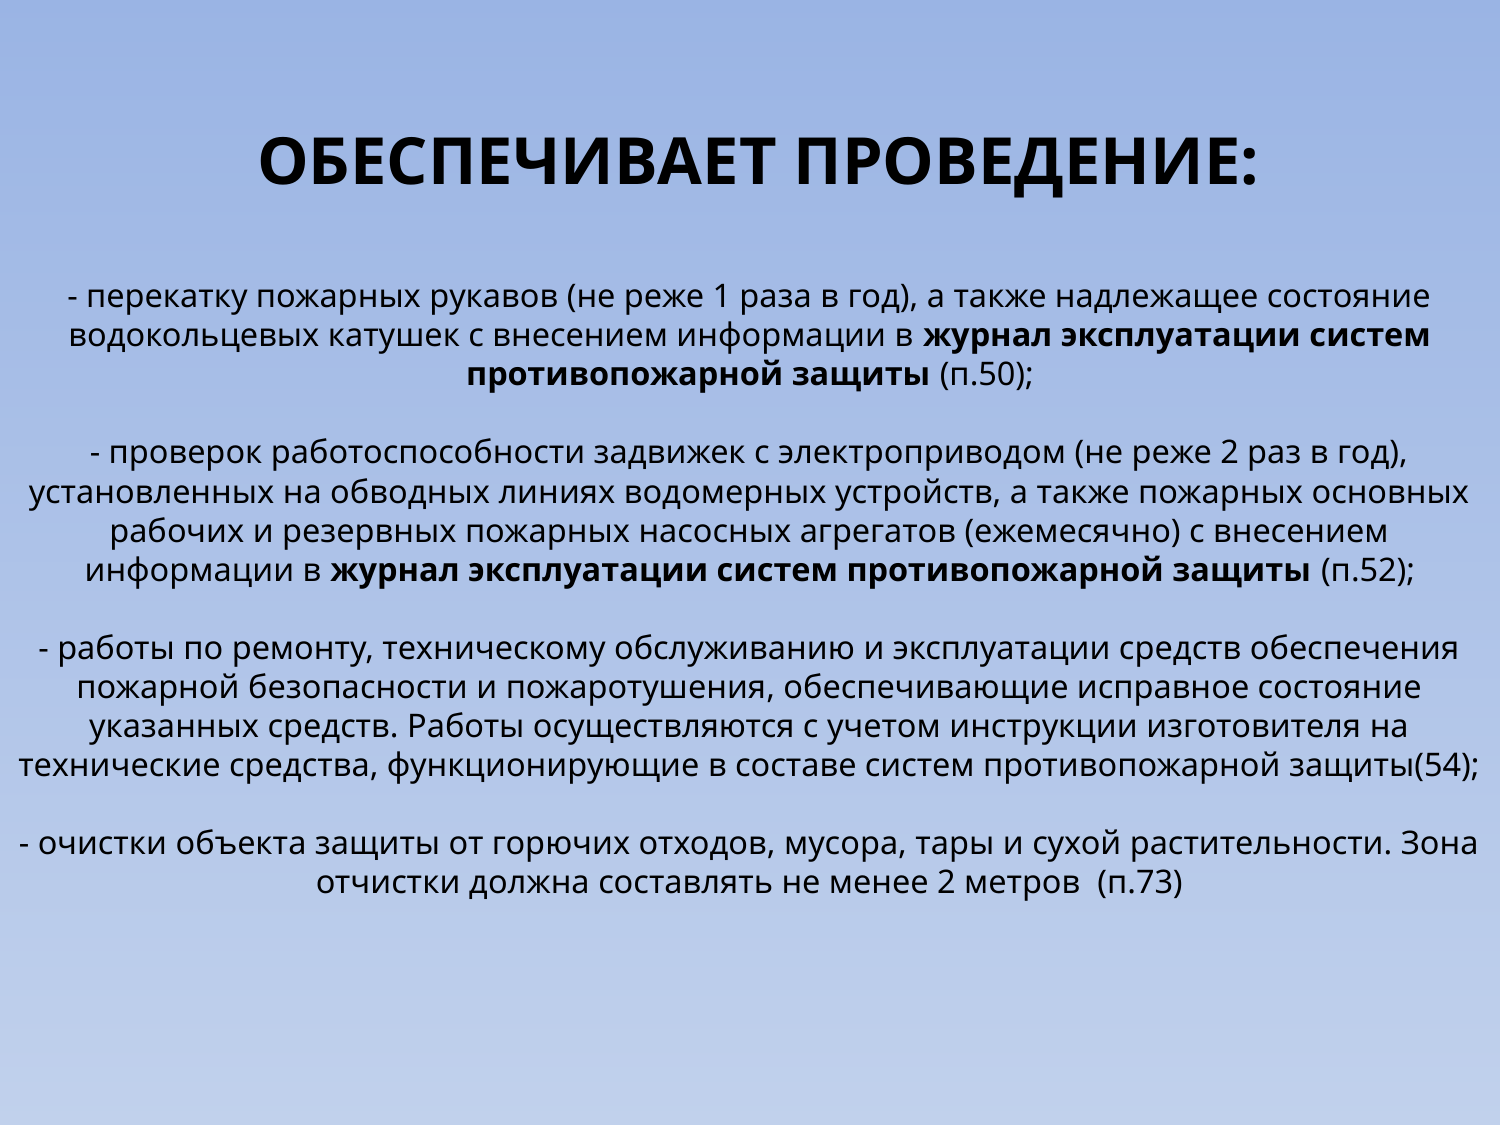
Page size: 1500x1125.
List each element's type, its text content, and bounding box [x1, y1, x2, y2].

title ОБЕСПЕЧИВАЕТ ПРОВЕДЕНИЕ: - перекатку пожарных рукавов (не реже 1 раза в год), а также надлежащее состояние водокольцевых катушек с внесением информации в журнал эксплуатации систем противопожарной защиты (п.50); - проверок работоспособности задвижек с электроприводом (не реже 2 раз в год), установленных на обводных линиях водомерных устройств, а также пожарных основных рабочих и резервных пожарных насосных агрегатов (ежемесячно) с внесением информации в журнал эксплуатации систем противопожарной защиты (п.52); - работы по ремонту, техническому обслуживанию и эксплуатации средств обеспечения пожарной безопасности и пожаротушения, обеспечивающие исправное состояние указанных средств. Работы осуществляются с учетом инструкции изготовителя на технические средства, функционирующие в составе систем противопожарной защиты(54); - очистки объекта защиты от горючих отходов, мусора, тары и сухой растительности. Зона отчистки должна составлять не менее 2 метров (п.73) [0, 0, 1500, 1125]
